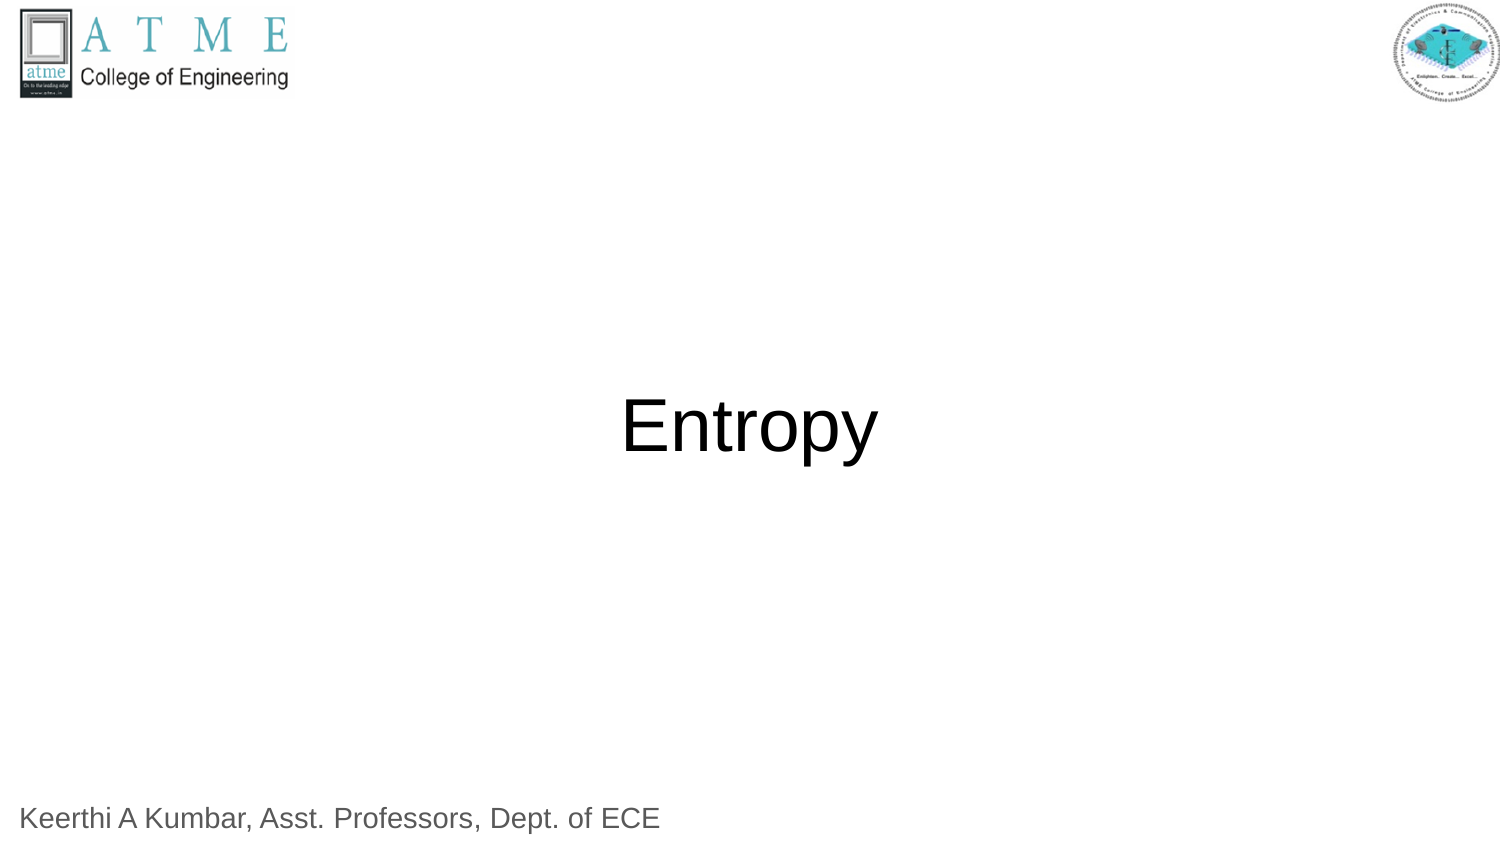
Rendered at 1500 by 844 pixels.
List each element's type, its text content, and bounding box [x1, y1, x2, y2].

title Entropy [51, 352, 1449, 491]
picture [17, 6, 295, 99]
picture [1389, 1, 1500, 104]
